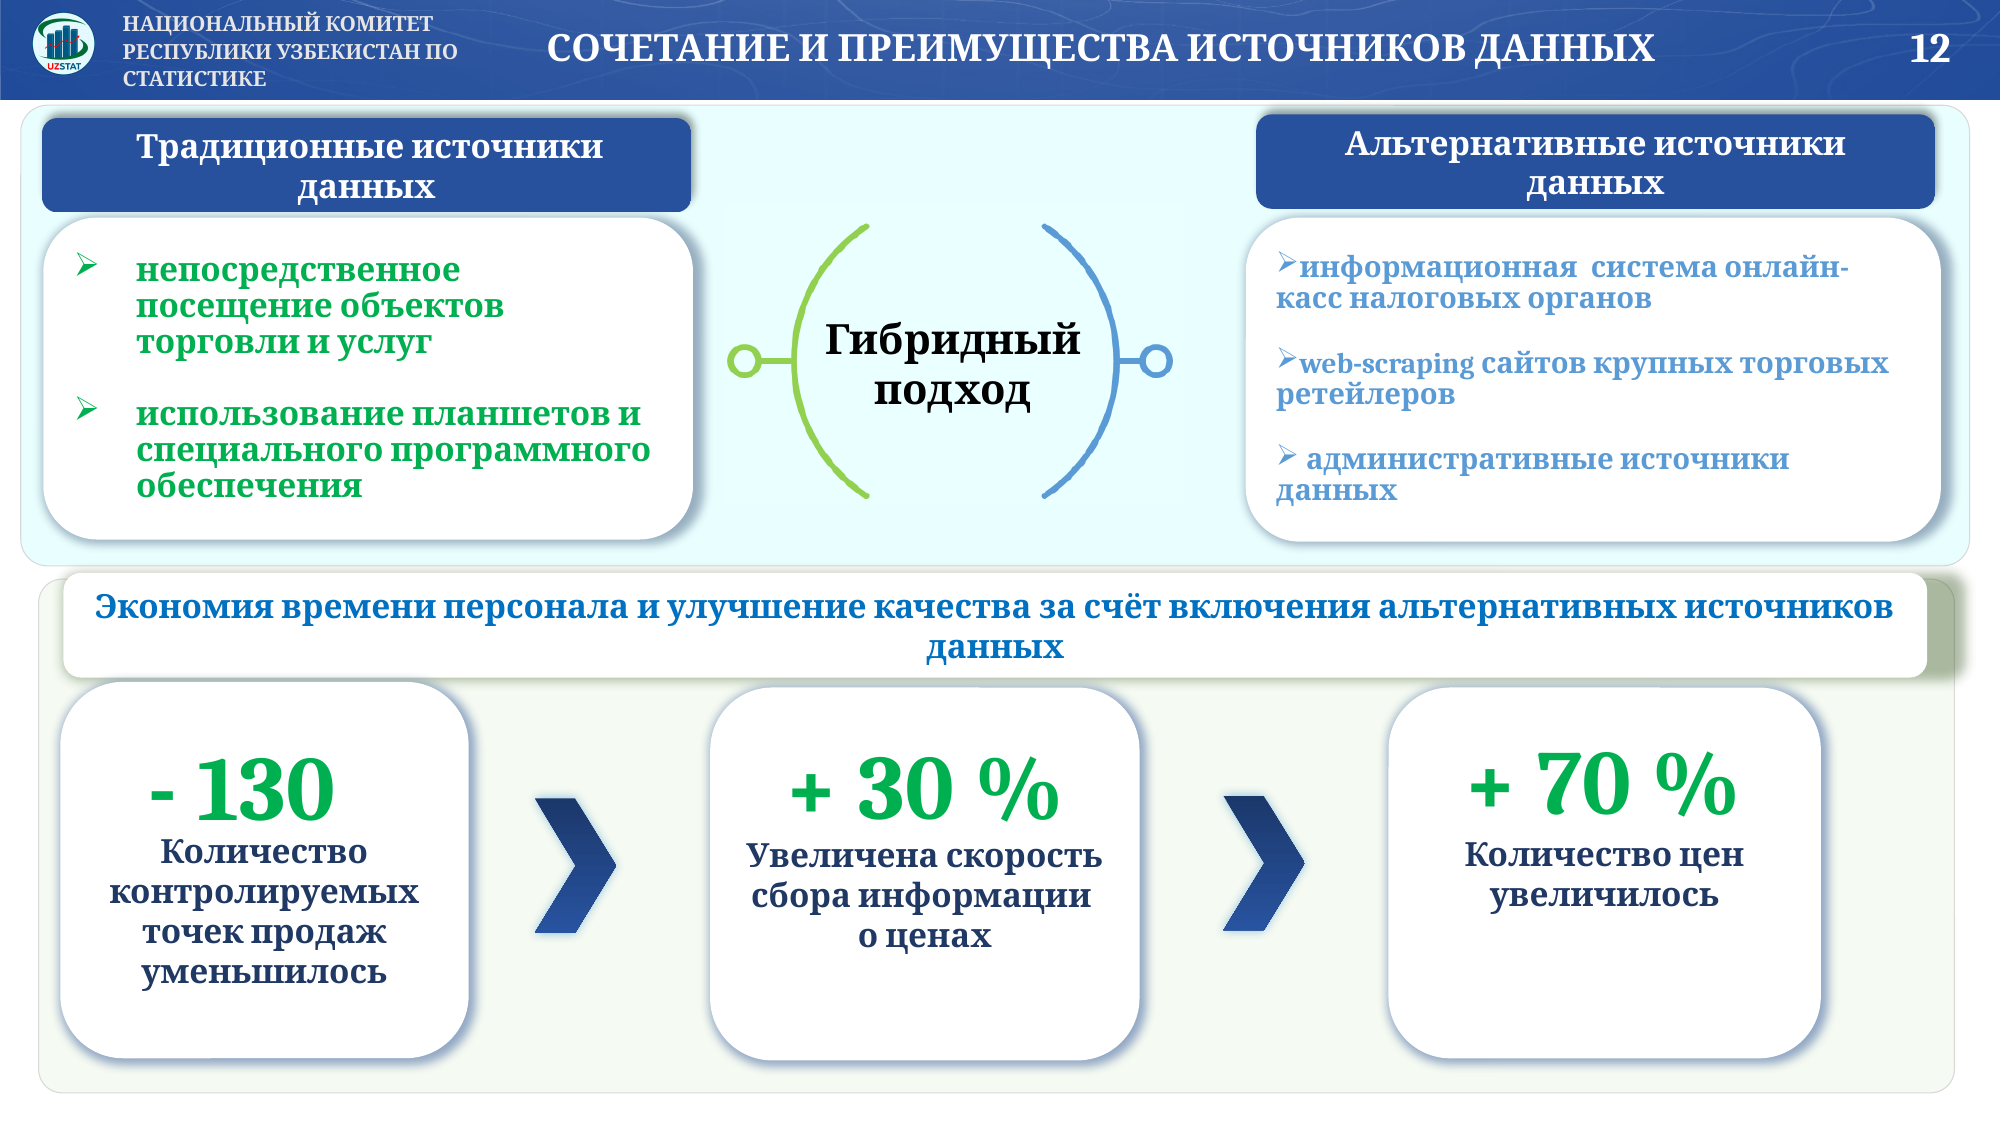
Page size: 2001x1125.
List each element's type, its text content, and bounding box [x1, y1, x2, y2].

text_box [19, 104, 1971, 567]
text_box информационная система онлайн-касс налоговых органов web-scraping сайтов крупных торговых ретейлеров административные источники данных [1244, 216, 1942, 543]
text_box Традиционные источники данных [40, 116, 693, 214]
text_box [1221, 794, 1306, 932]
text_box Увеличена скорость сбора информации о ценах [709, 686, 1141, 1062]
picture [0, 0, 2000, 100]
picture [724, 205, 1184, 505]
text_box Количество цен увеличилось [1387, 686, 1822, 1060]
text_box + 30 % [769, 720, 1080, 845]
text_box непосредственное посещение объектов торговли и услуг использование планшетов и специального программного обеспечения [42, 216, 694, 541]
text_box Альтернативные источники данных [1255, 113, 1937, 210]
text_box + 70 % [1448, 715, 1757, 841]
text_box [532, 797, 618, 935]
text_box Количество контролируемых точек продаж уменьшилось [59, 680, 470, 1060]
text_box Экономия времени персонала и улучшение качества за счёт включения альтернативных источников данных [63, 572, 1928, 678]
text_box - 130 [99, 721, 385, 847]
text_box [37, 578, 1956, 1094]
